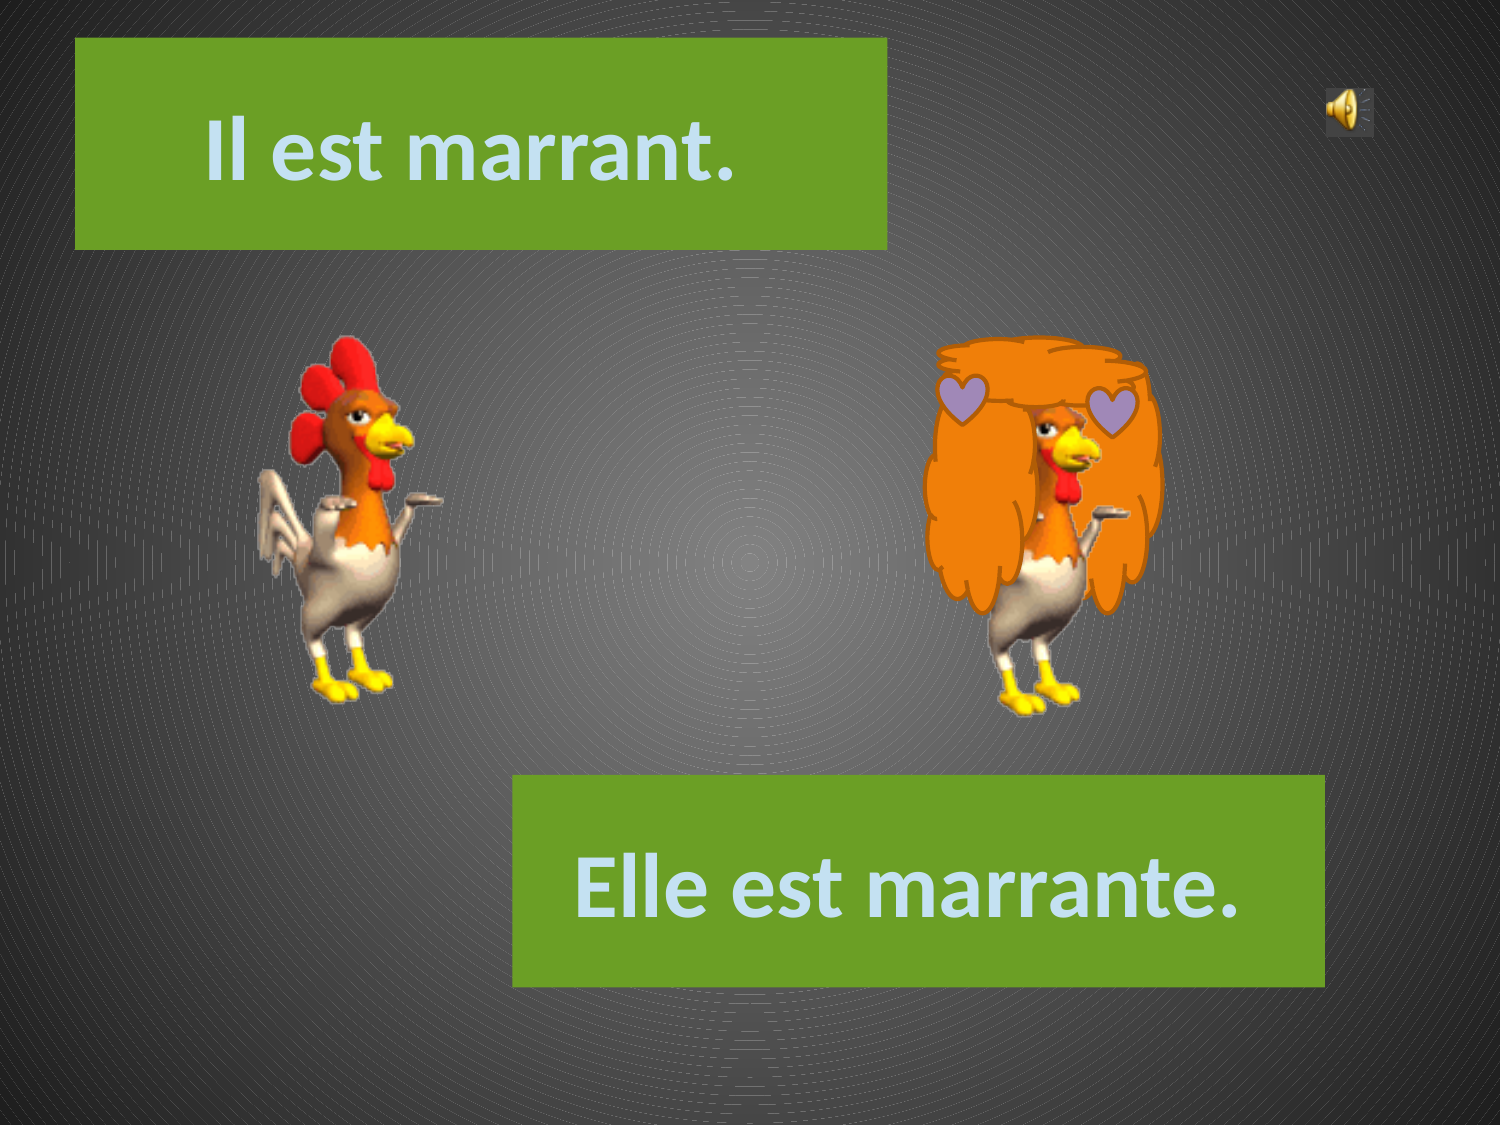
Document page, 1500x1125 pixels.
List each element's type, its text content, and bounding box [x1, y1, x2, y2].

picture [162, 324, 538, 726]
picture [1324, 87, 1376, 138]
picture [849, 337, 1226, 738]
text_box Elle est marrante. [512, 774, 1325, 988]
title Il est marrant. [75, 37, 888, 250]
